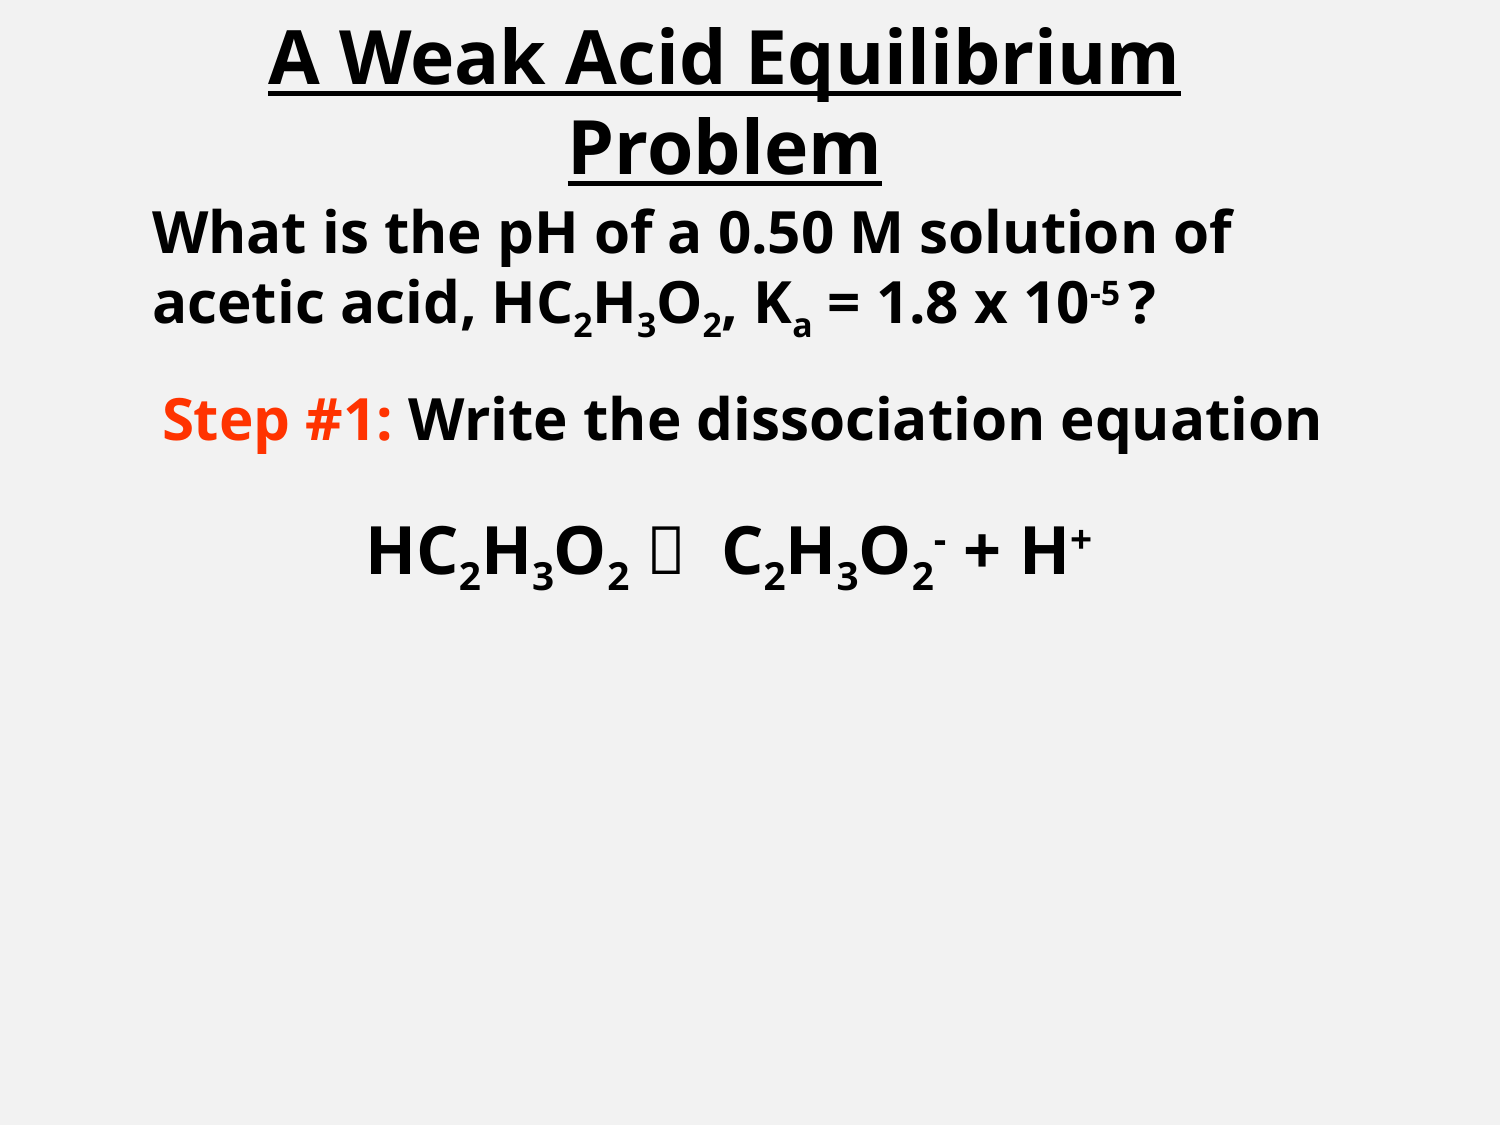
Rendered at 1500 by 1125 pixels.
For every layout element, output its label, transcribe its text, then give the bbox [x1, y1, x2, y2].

text_box HC2H3O2  C2H3O2- + H+ [350, 500, 1108, 606]
text_box Step #1: Write the dissociation equation [147, 375, 1338, 460]
text_box What is the pH of a 0.50 M solution of acetic acid, HC2H3O2, Ka = 1.8 x 10-5 ? [137, 187, 1391, 352]
title A Weak Acid Equilibrium Problem [87, 37, 1363, 163]
